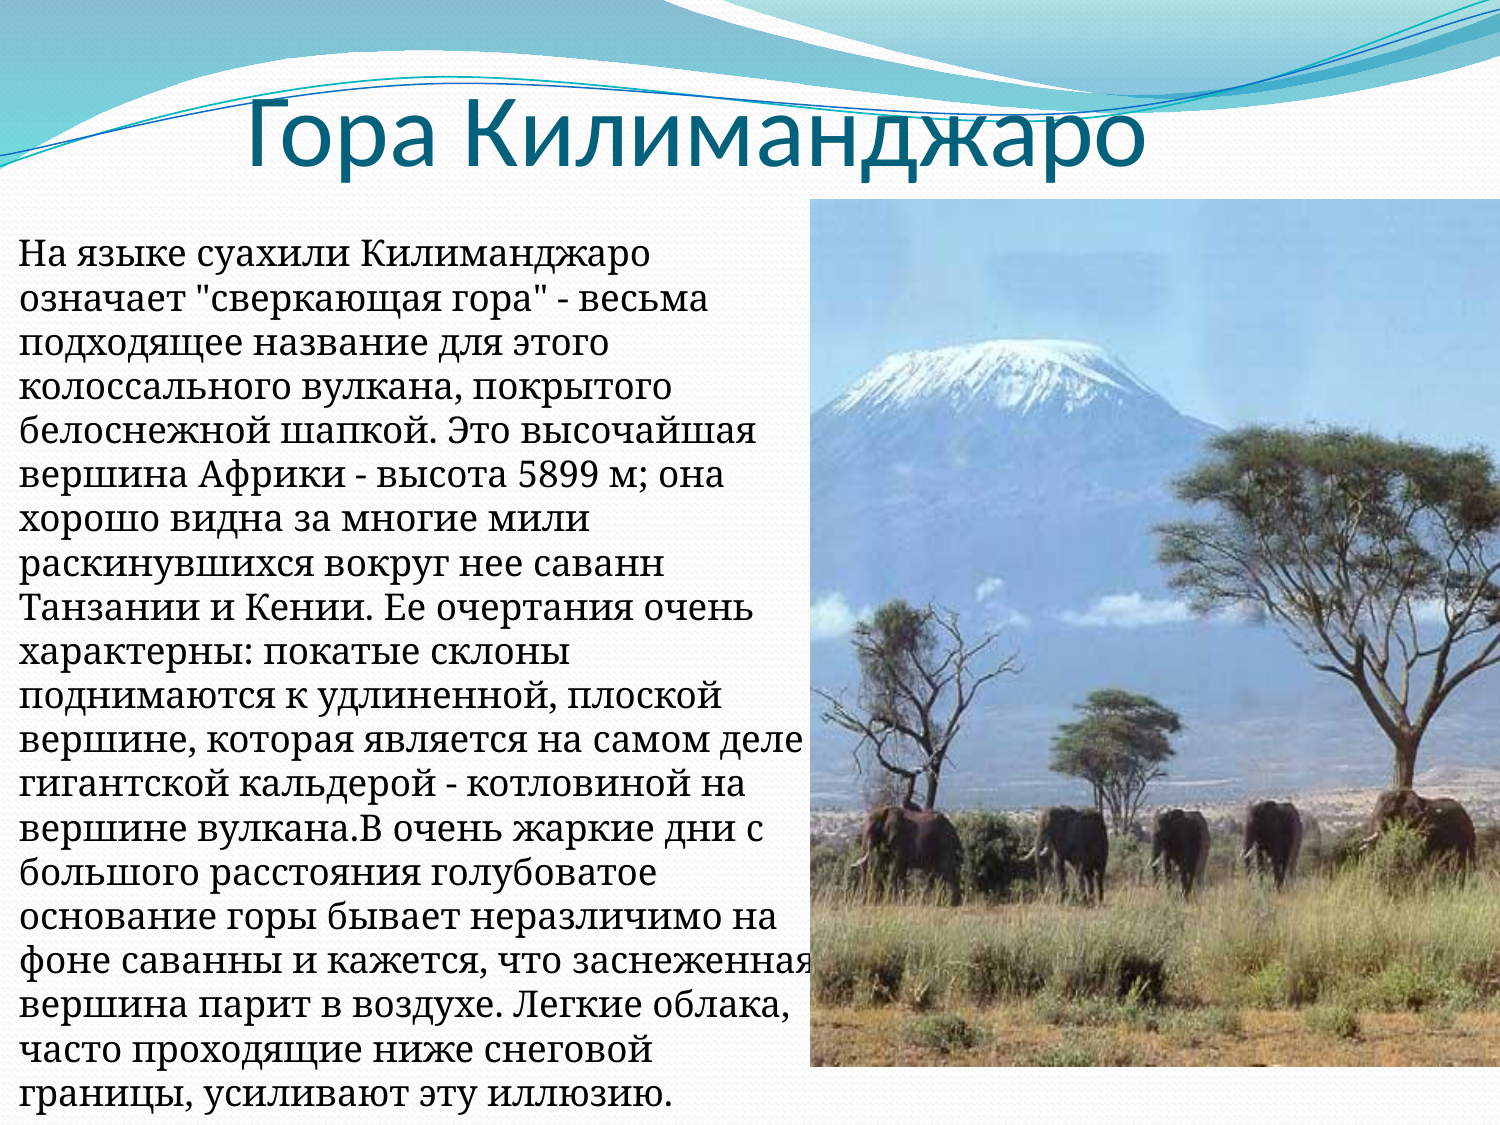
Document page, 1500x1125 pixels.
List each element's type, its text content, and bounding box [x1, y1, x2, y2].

title Гора Килиманджаро [246, 0, 1500, 188]
picture [810, 198, 1500, 1067]
list На языке суахили Килиманджаро означает "сверкающая гора" - весьма подходящее название для этого колоссального вулкана, покрытого белоснежной шапкой. Это высочайшая вершина Африки - высота 5899 м; она хорошо видна за многие мили раскинувшихся вокруг нее саванн Танзании и Кении. Ее очертания очень характерны: покатые склоны поднимаются к удлиненной, плоской вершине, которая является на самом деле гигантской кальдерой - котловиной на вершине вулкана.В очень жаркие дни с большого расстояния голубоватое основание горы бывает неразличимо на фоне саванны и кажется, что заснеженная вершина парит в воздухе. Легкие облака, часто проходящие ниже снеговой границы, усиливают эту иллюзию. [0, 222, 832, 1125]
